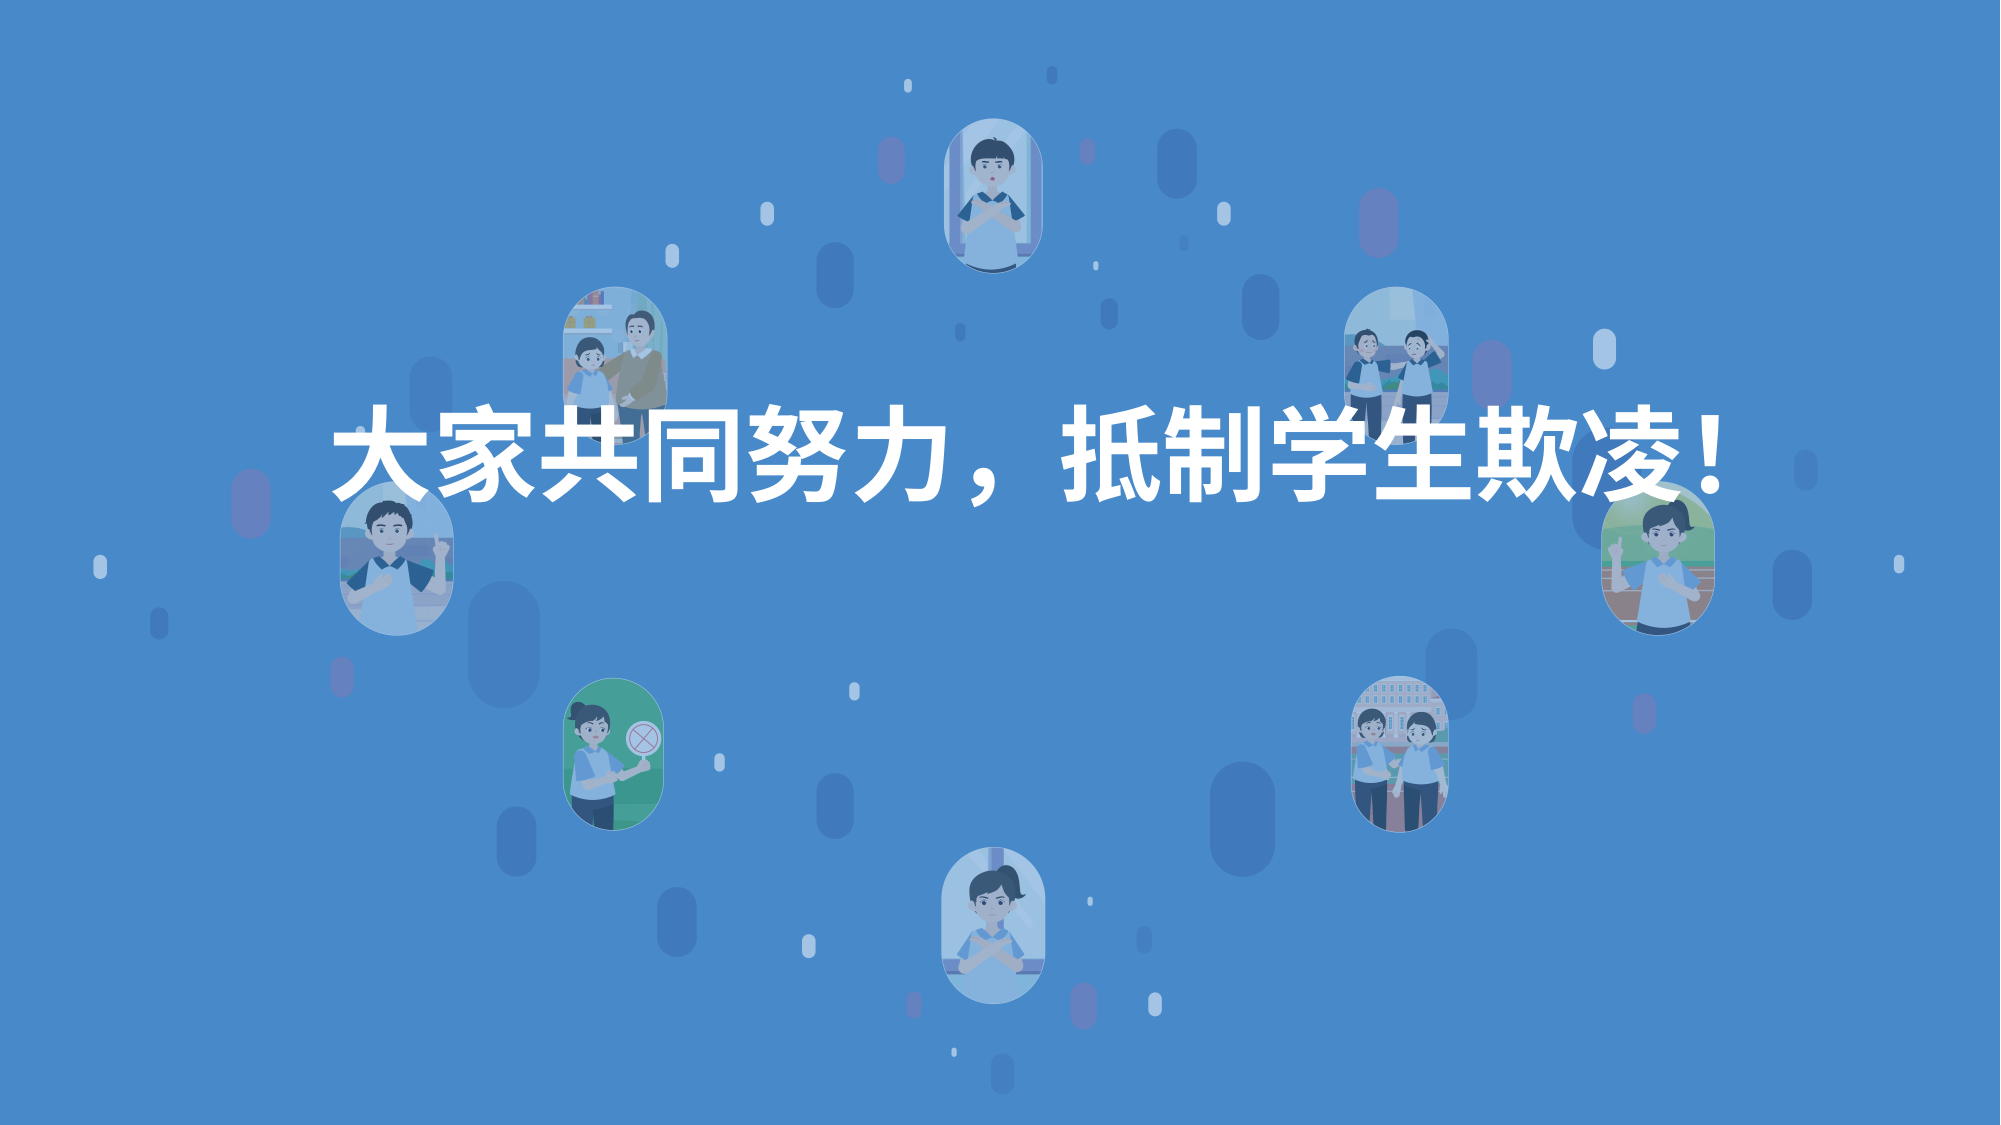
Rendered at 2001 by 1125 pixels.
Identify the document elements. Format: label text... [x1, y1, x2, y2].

text_box 大家共同努力，抵制学生欺凌！ [267, 256, 1851, 522]
picture [0, 0, 2000, 1125]
